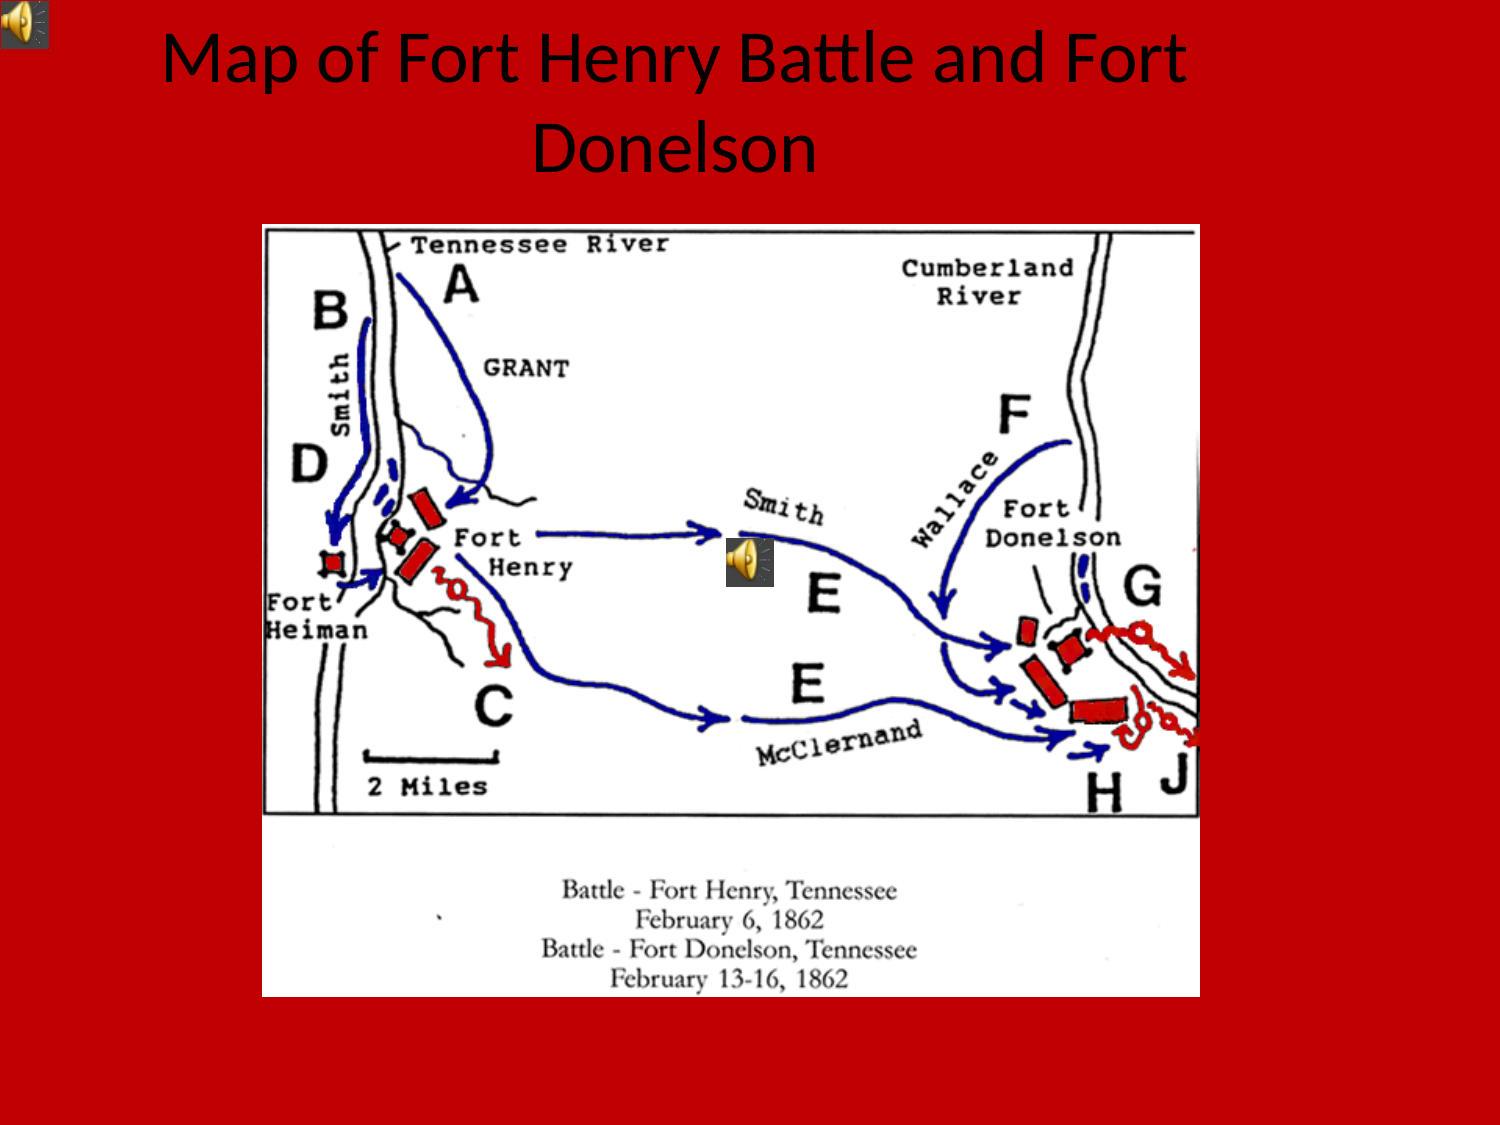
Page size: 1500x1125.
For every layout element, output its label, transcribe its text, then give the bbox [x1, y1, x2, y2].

text_box Map of Fort Henry Battle and Fort Donelson [62, 0, 1288, 195]
picture [0, 0, 51, 51]
picture [262, 224, 1201, 997]
